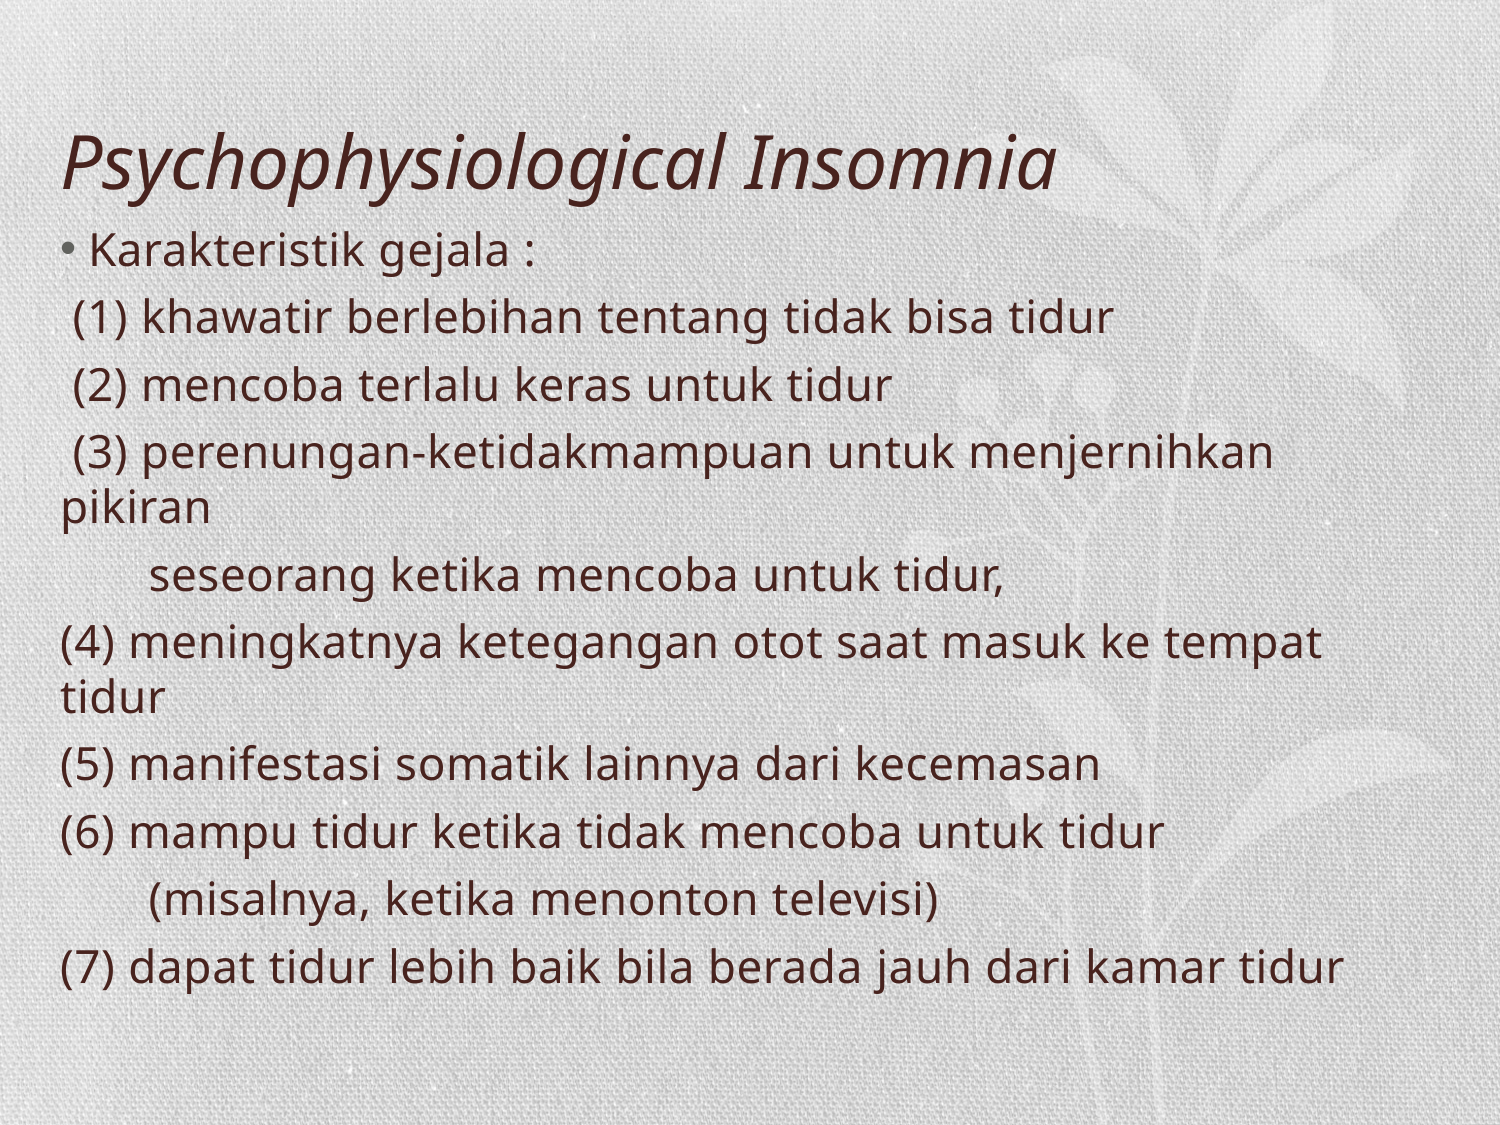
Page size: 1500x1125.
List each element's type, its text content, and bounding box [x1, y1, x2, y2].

list Karakteristik gejala : (1) khawatir berlebihan tentang tidak bisa tidur (2) mencoba terlalu keras untuk tidur (3) perenungan-ketidakmampuan untuk menjernihkan pikiran seseorang ketika mencoba untuk tidur, (4) meningkatnya ketegangan otot saat masuk ke tempat tidur (5) manifestasi somatik lainnya dari kecemasan (6) mampu tidur ketika tidak mencoba untuk tidur (misalnya, ketika menonton televisi) (7) dapat tidur lebih baik bila berada jauh dari kamar tidur [45, 213, 1455, 1023]
title Psychophysiological Insomnia [45, 37, 1455, 213]
